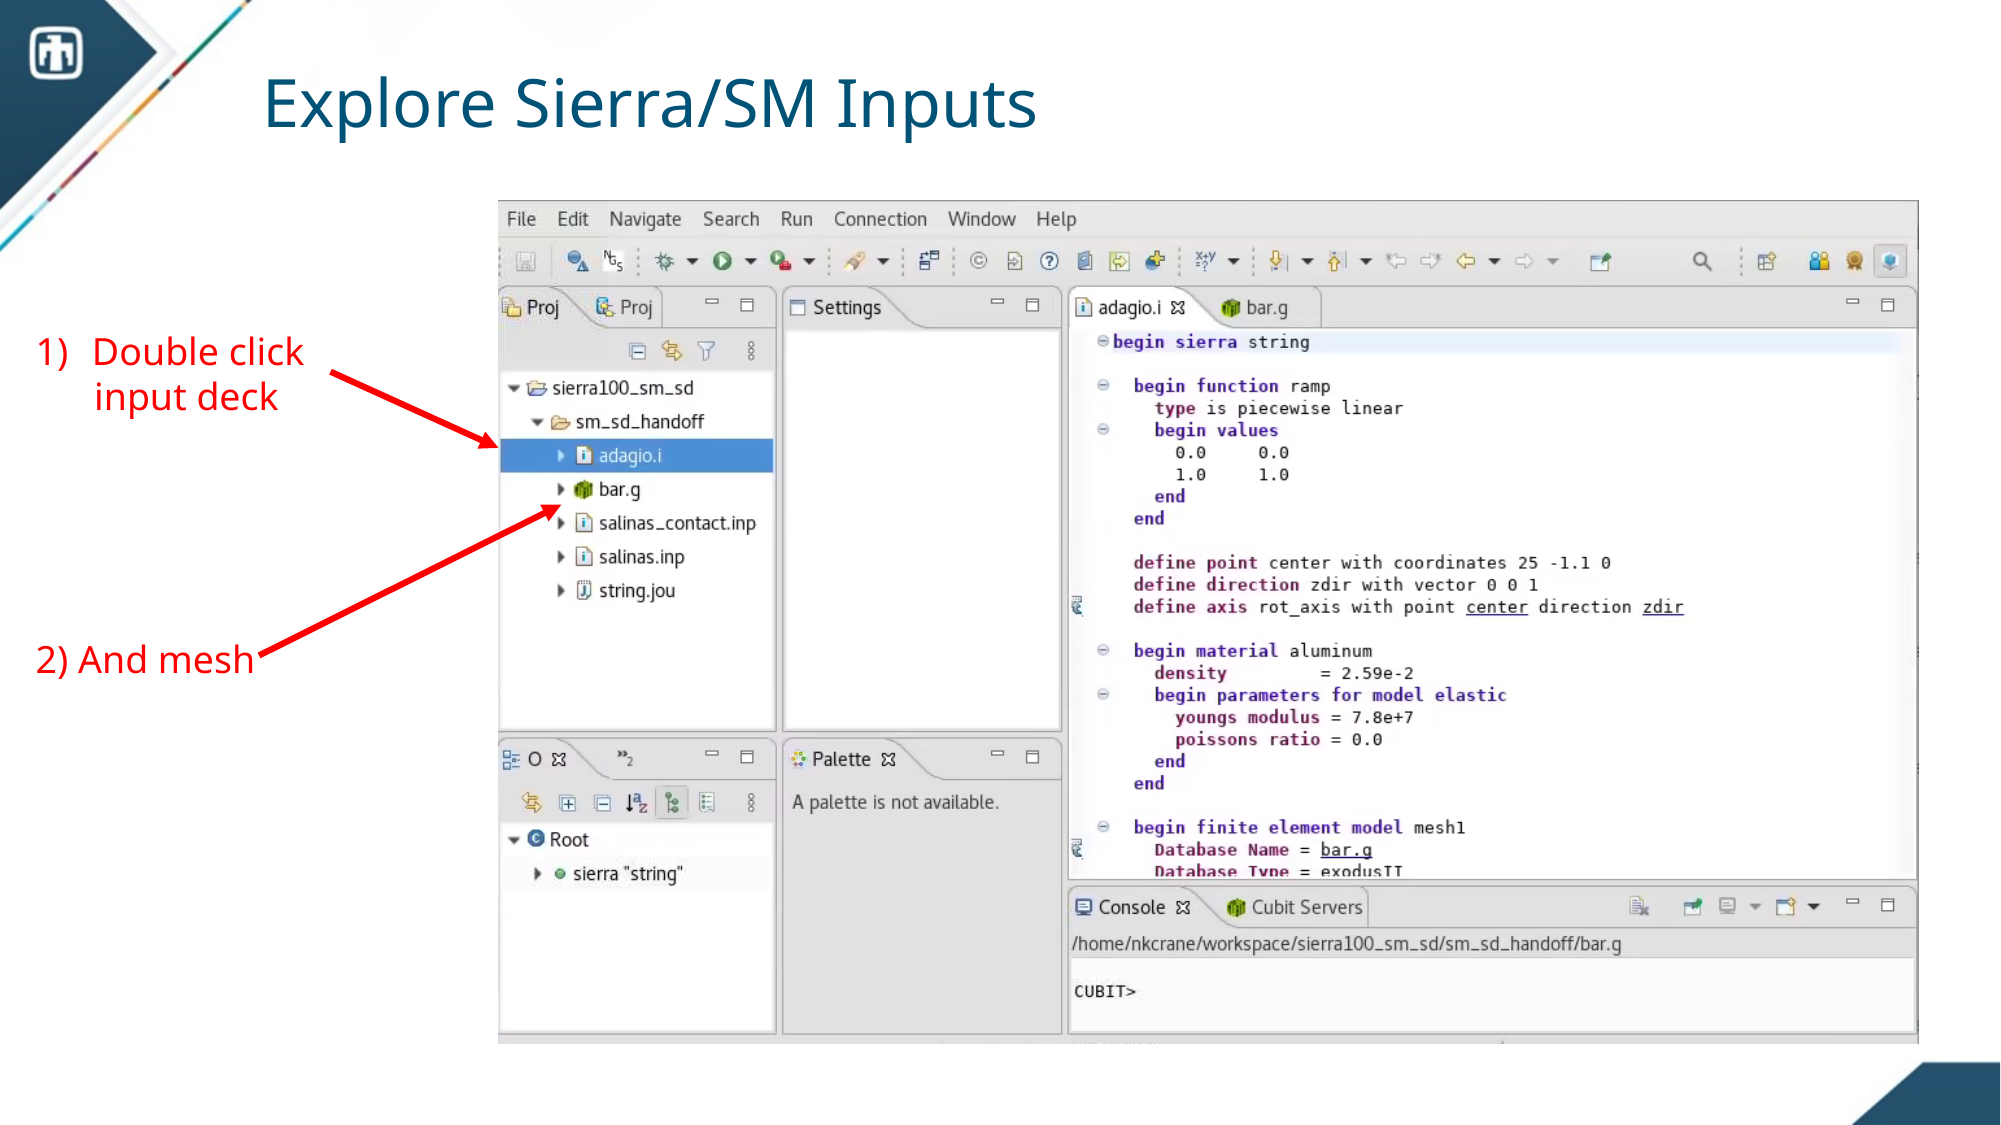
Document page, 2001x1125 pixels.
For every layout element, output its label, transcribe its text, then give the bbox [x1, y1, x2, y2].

picture [0, 0, 2001, 1125]
text_box Double click input deck [20, 320, 189, 423]
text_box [259, 504, 562, 656]
text_box 2) And mesh [20, 628, 297, 731]
title Explore Sierra/SM Inputs [262, 42, 1919, 170]
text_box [330, 371, 498, 448]
